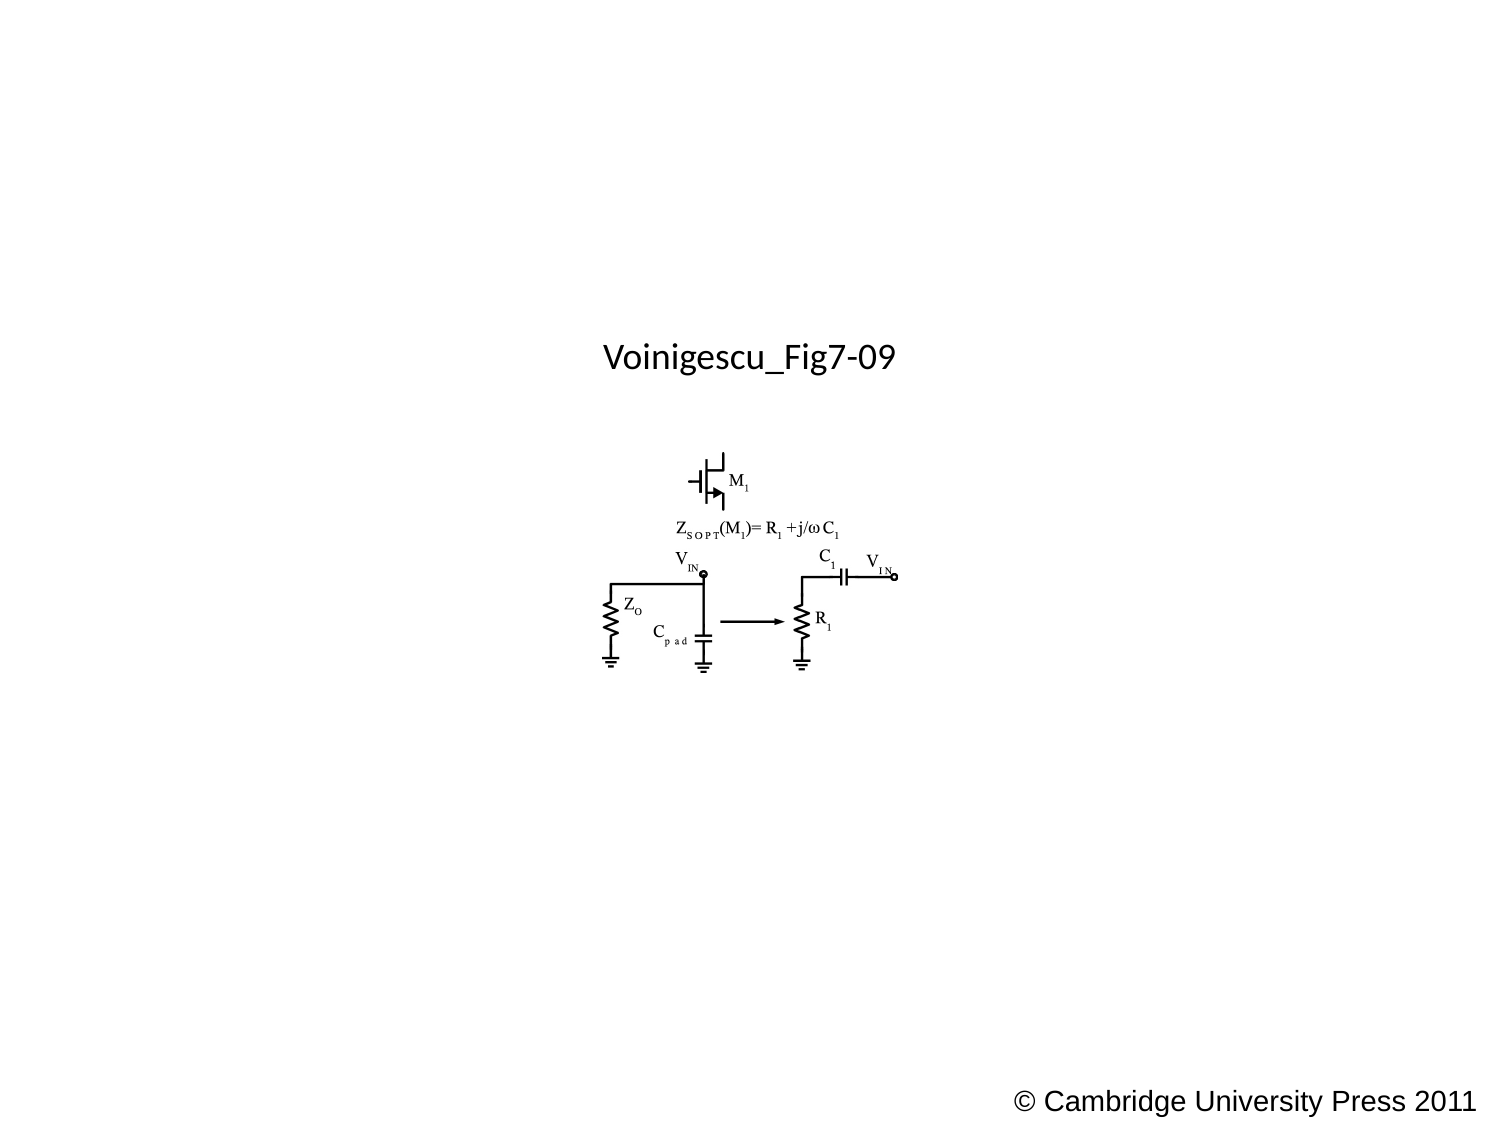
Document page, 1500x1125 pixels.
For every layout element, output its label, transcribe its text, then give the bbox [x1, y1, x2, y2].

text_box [586, 324, 914, 673]
text_box © Cambridge University Press 2011 [907, 1074, 1493, 1125]
